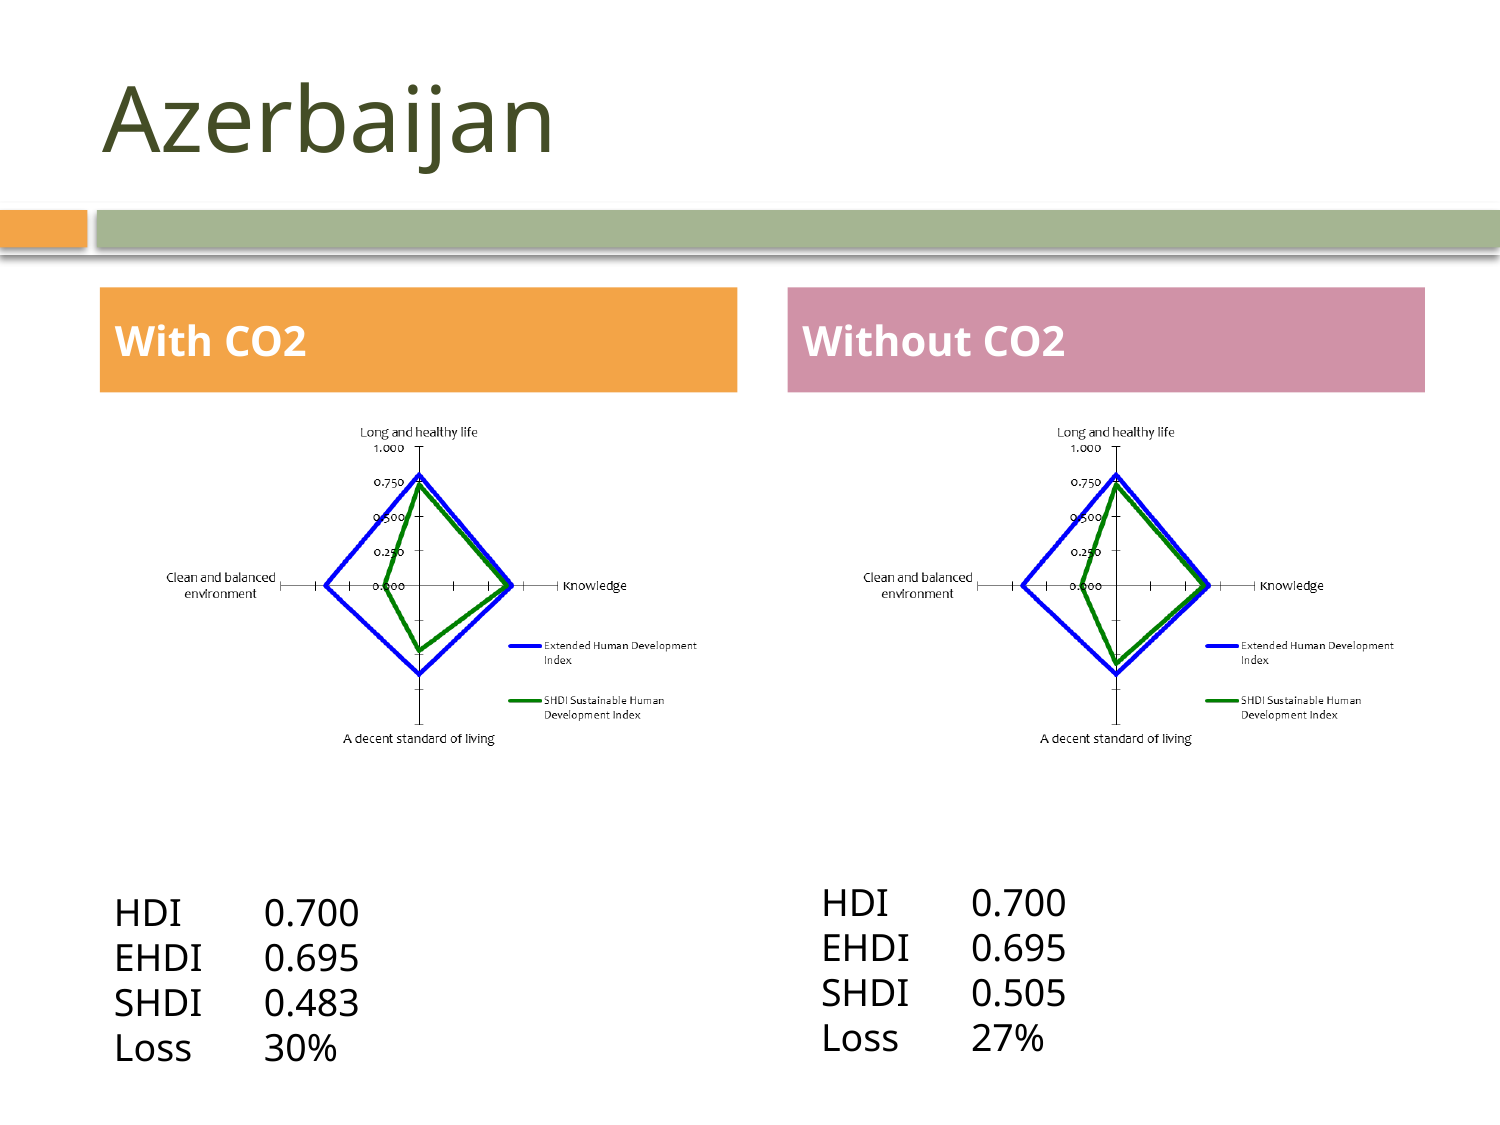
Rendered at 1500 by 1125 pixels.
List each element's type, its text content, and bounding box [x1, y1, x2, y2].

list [100, 408, 739, 753]
text_box HDI 0.700 EHDI 0.695 SHDI 0.505 Loss 27% [806, 871, 1082, 1112]
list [796, 408, 1436, 753]
text_box HDI 0.700 EHDI 0.695 SHDI 0.483 Loss 30% [99, 881, 375, 1122]
title Azerbaijan [87, 44, 1425, 188]
list With CO2 [99, 287, 738, 393]
list Without CO2 [787, 287, 1425, 393]
